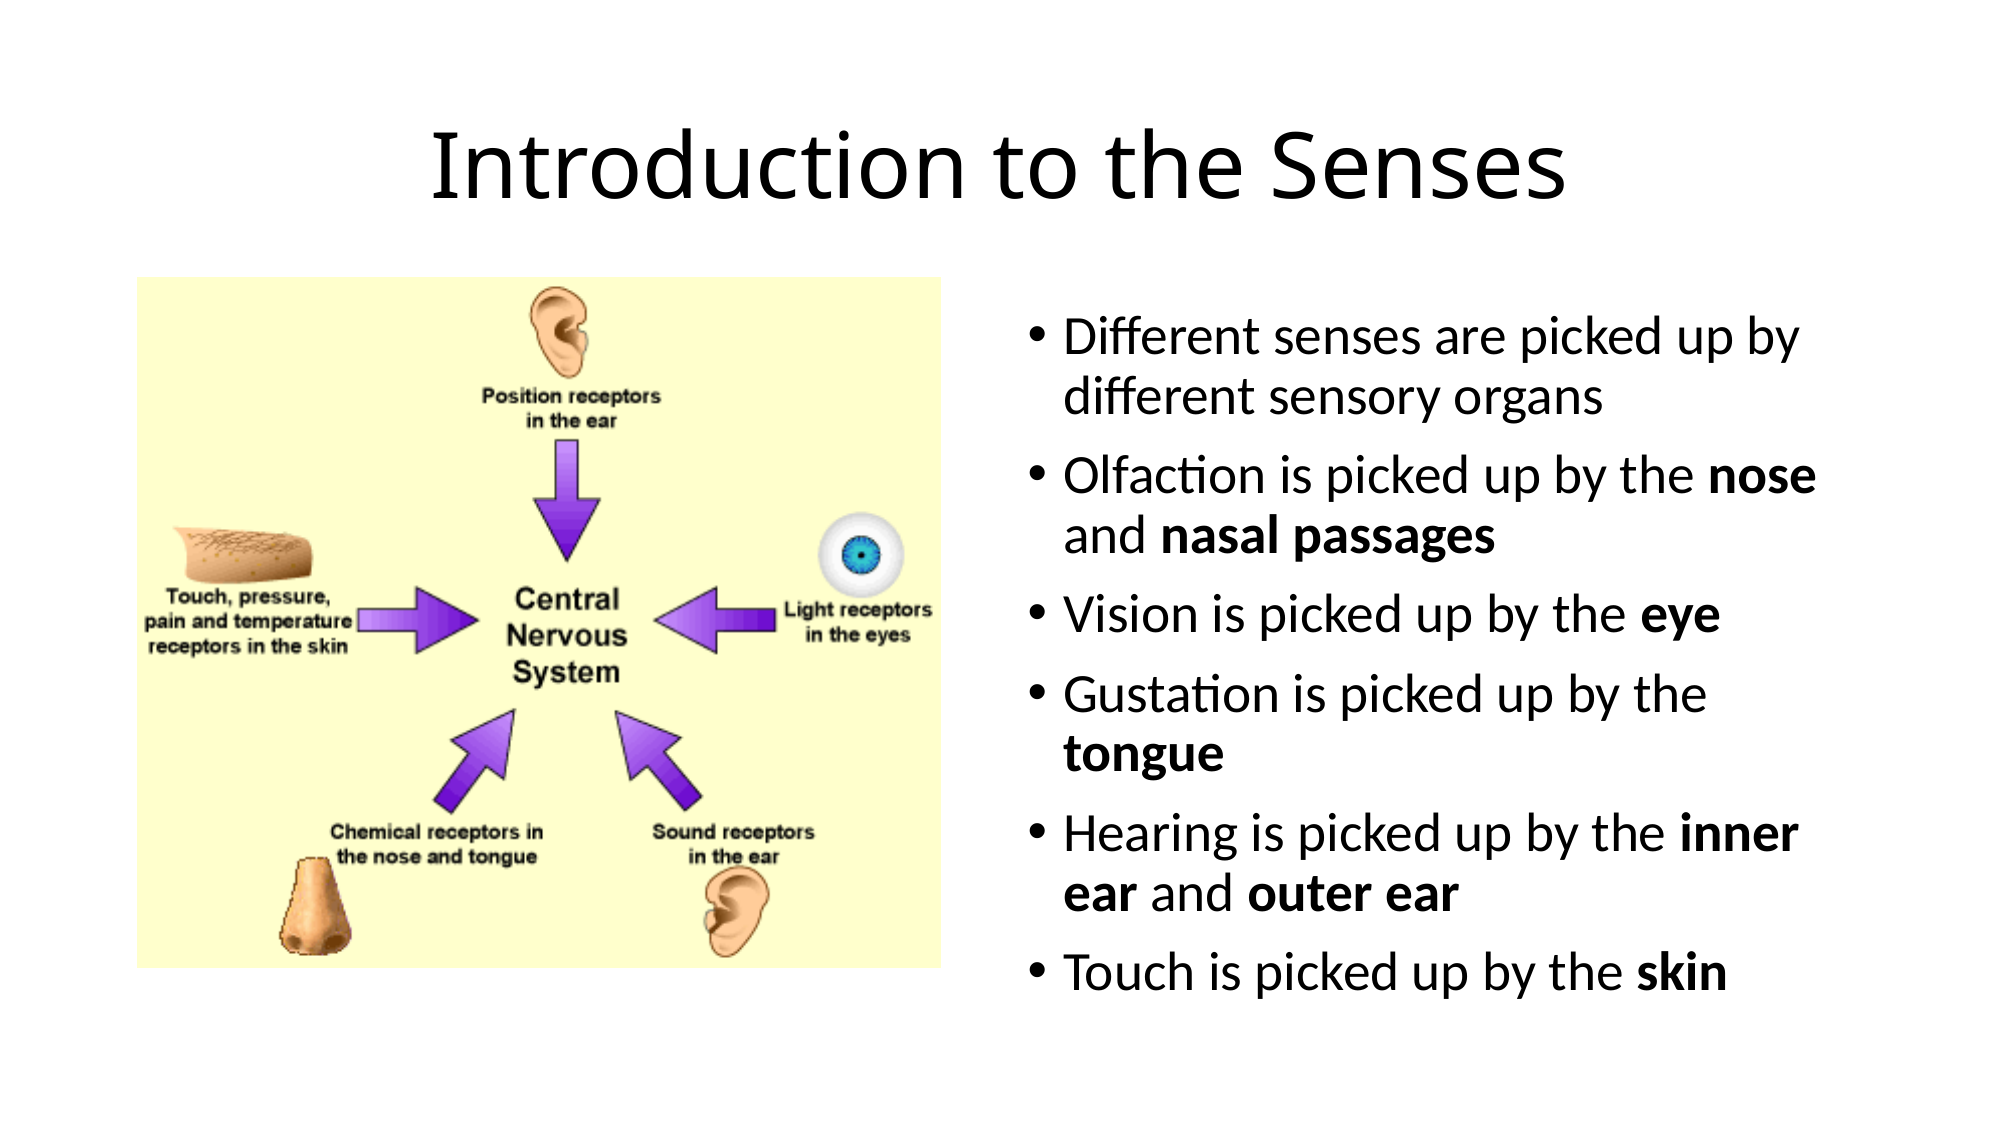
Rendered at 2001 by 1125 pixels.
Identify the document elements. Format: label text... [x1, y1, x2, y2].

title Introduction to the Senses [137, 59, 1863, 278]
picture [137, 277, 941, 968]
list Different senses are picked up by different sensory organs Olfaction is picked up by the nose and nasal passages Vision is picked up by the eye Gustation is picked up by the tongue Hearing is picked up by the inner ear and outer ear Touch is picked up by the skin [1012, 299, 1863, 1014]
